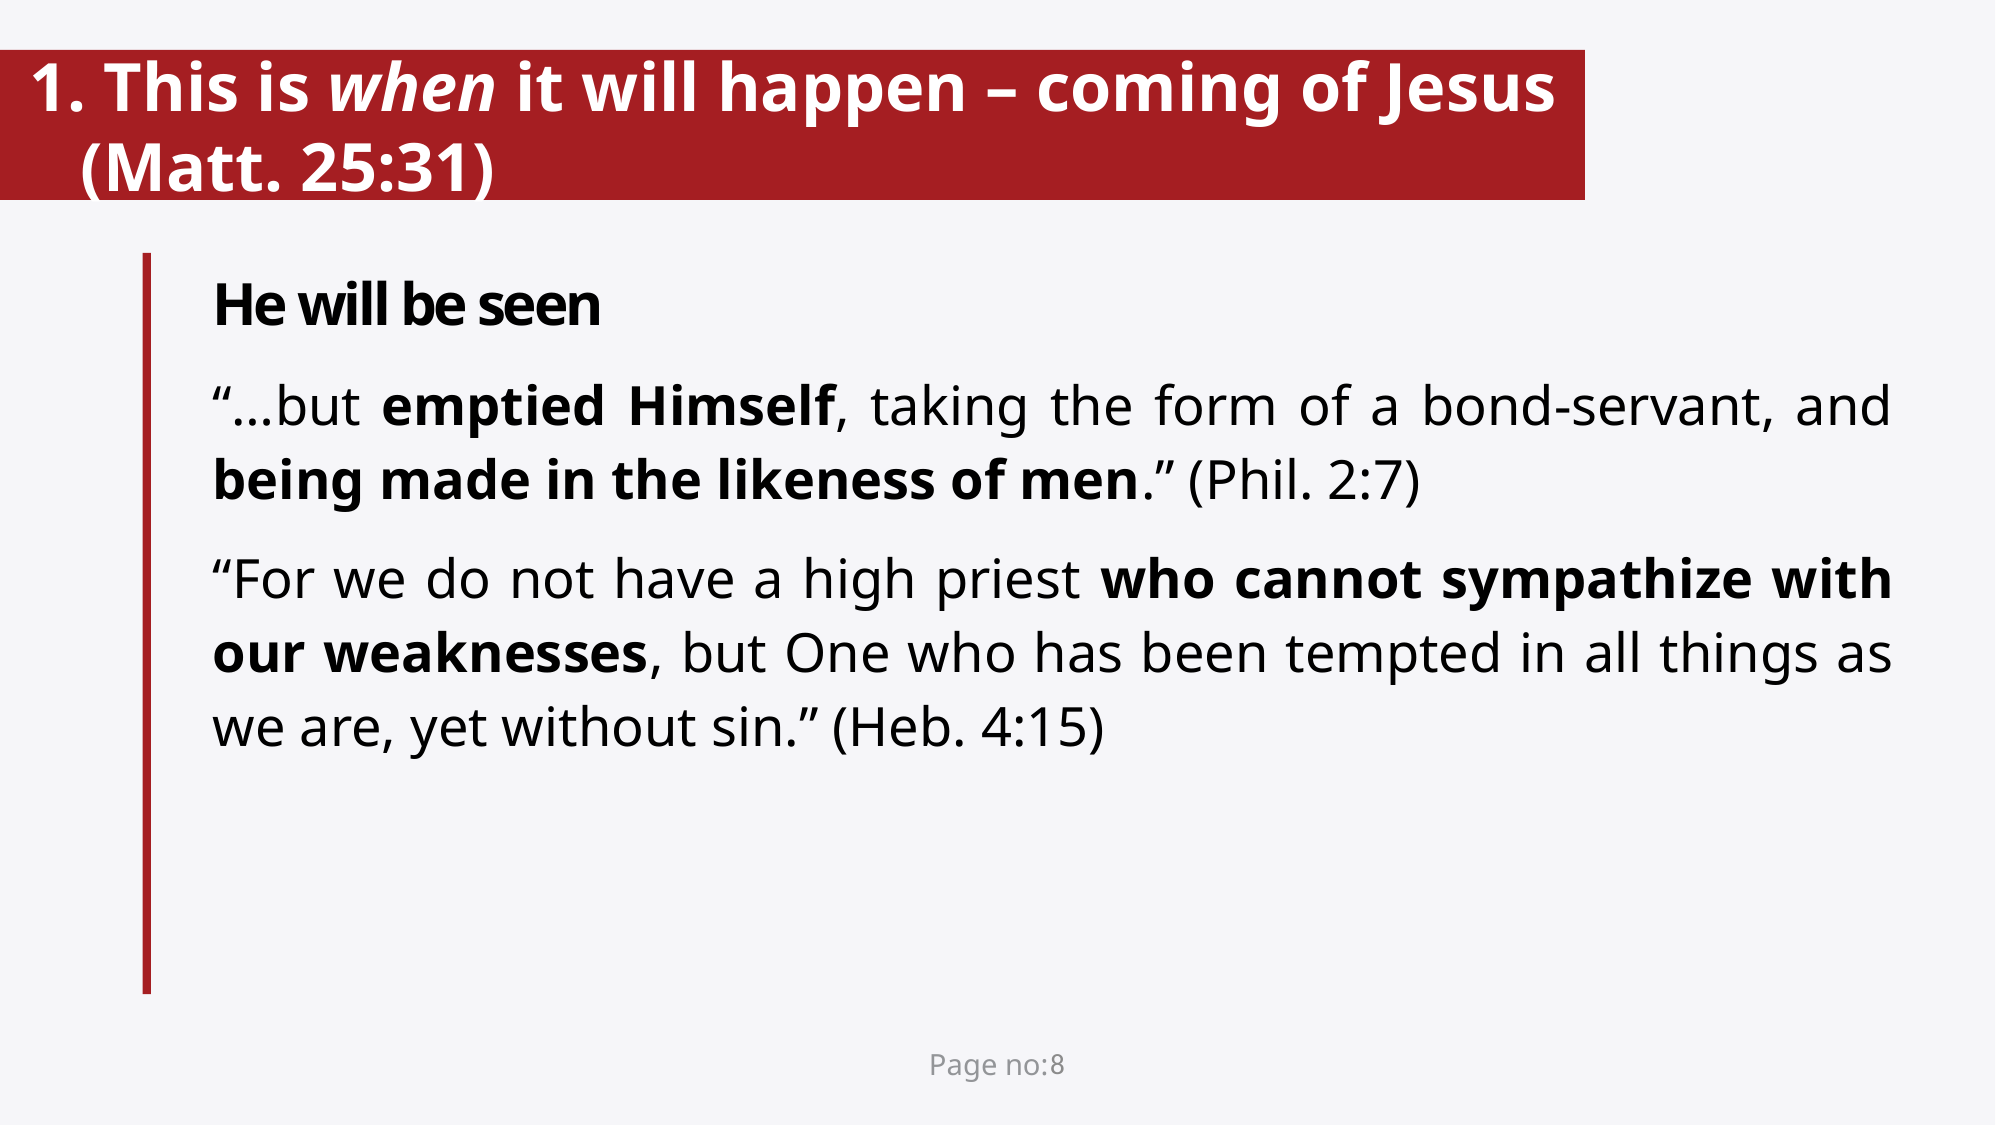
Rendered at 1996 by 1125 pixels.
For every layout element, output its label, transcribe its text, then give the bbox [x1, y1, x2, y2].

subtitle He will be seen “…but emptied Himself, taking the form of a bond-servant, and being made in the likeness of men.” (Phil. 2:7) “For we do not have a high priest who cannot sympathize with our weaknesses, but One who has been tempted in all things as we are, yet without sin.” (Heb. 4:15) [197, 249, 1910, 1000]
title 1. This is when it will happen – coming of Jesus (Matt. 25:31) [14, 62, 1810, 188]
